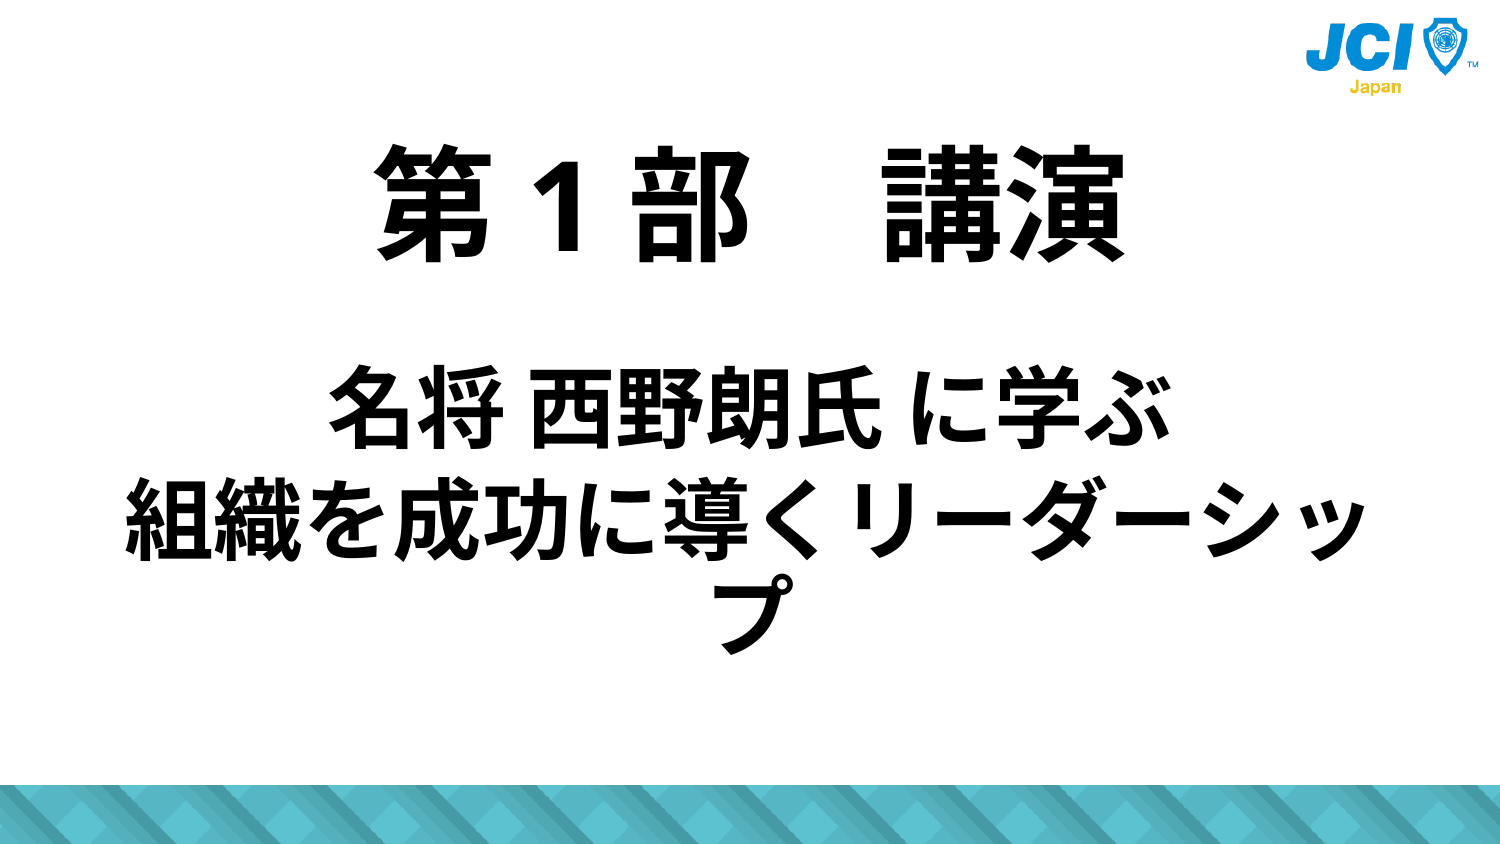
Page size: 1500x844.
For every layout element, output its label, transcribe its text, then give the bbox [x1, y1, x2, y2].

picture [0, 0, 1500, 844]
list 第1部 講演 名将 西野朗氏 に学ぶ 組織を成功に導くリーダーシップ [103, 136, 1397, 708]
